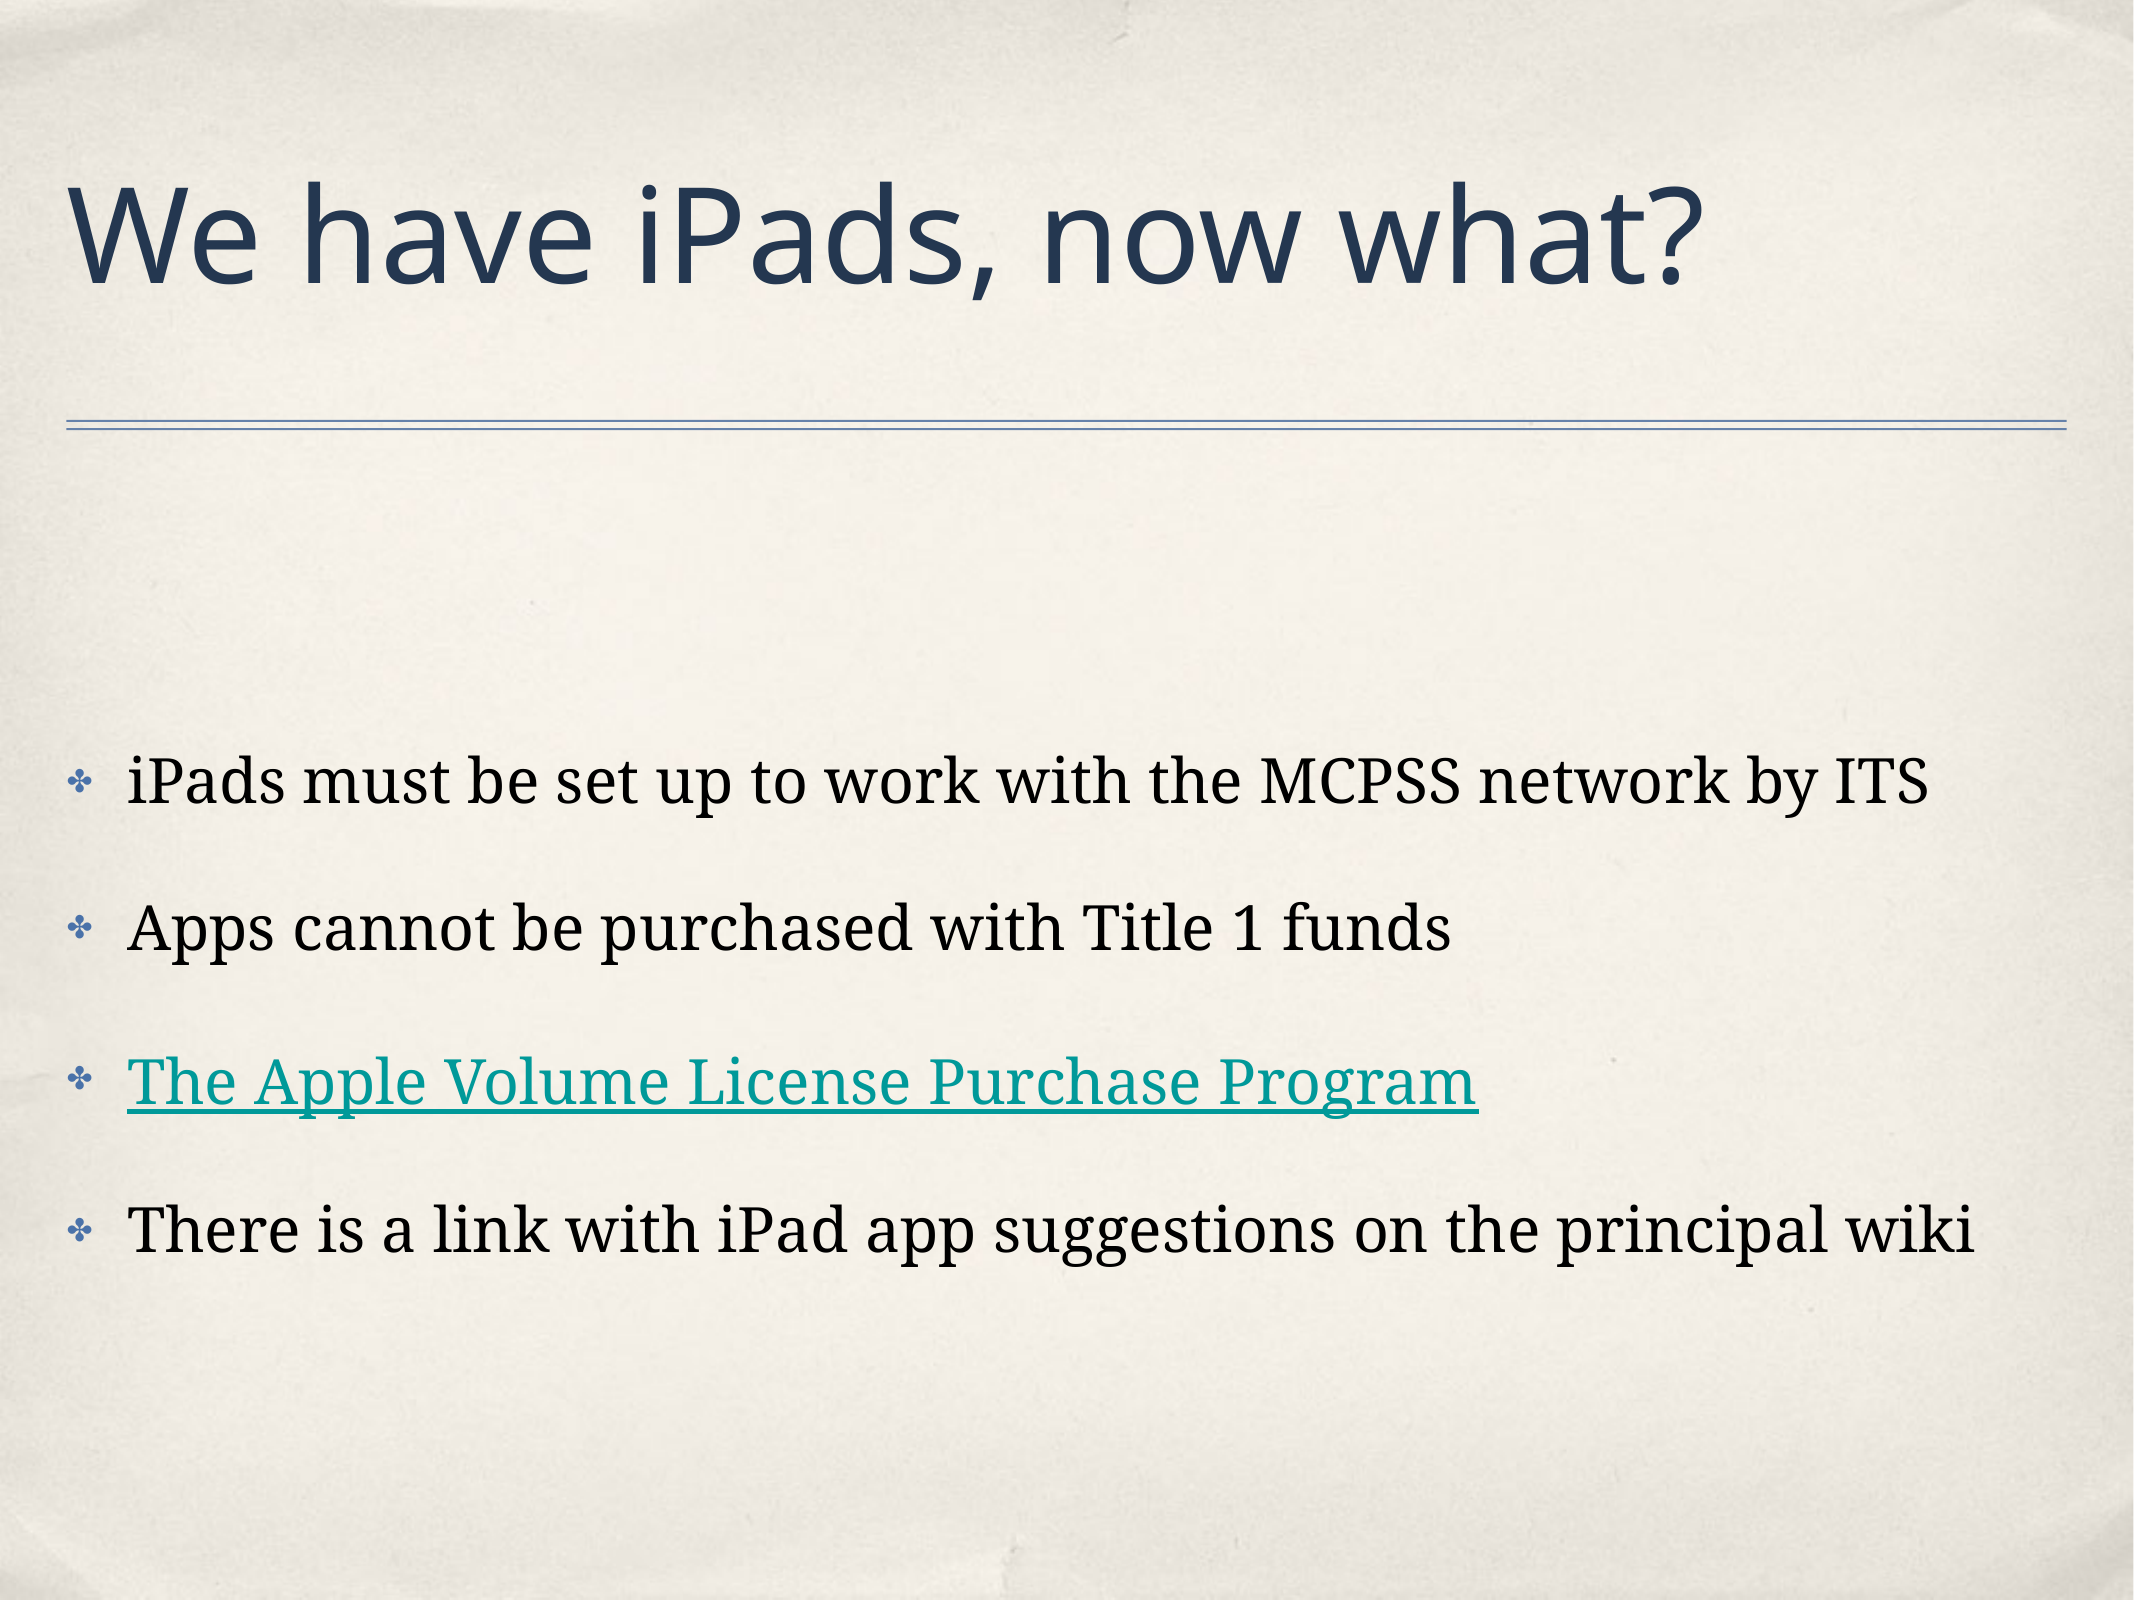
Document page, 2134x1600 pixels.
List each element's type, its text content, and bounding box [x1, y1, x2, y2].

list iPads must be set up to work with the MCPSS network by ITS Apps cannot be purchased with Title 1 funds The Apple Volume License Purchase Program There is a link with iPad app suggestions on the principal wiki [57, 489, 2076, 1528]
picture [0, 0, 2134, 1600]
title We have iPads, now what? [57, 72, 2076, 409]
